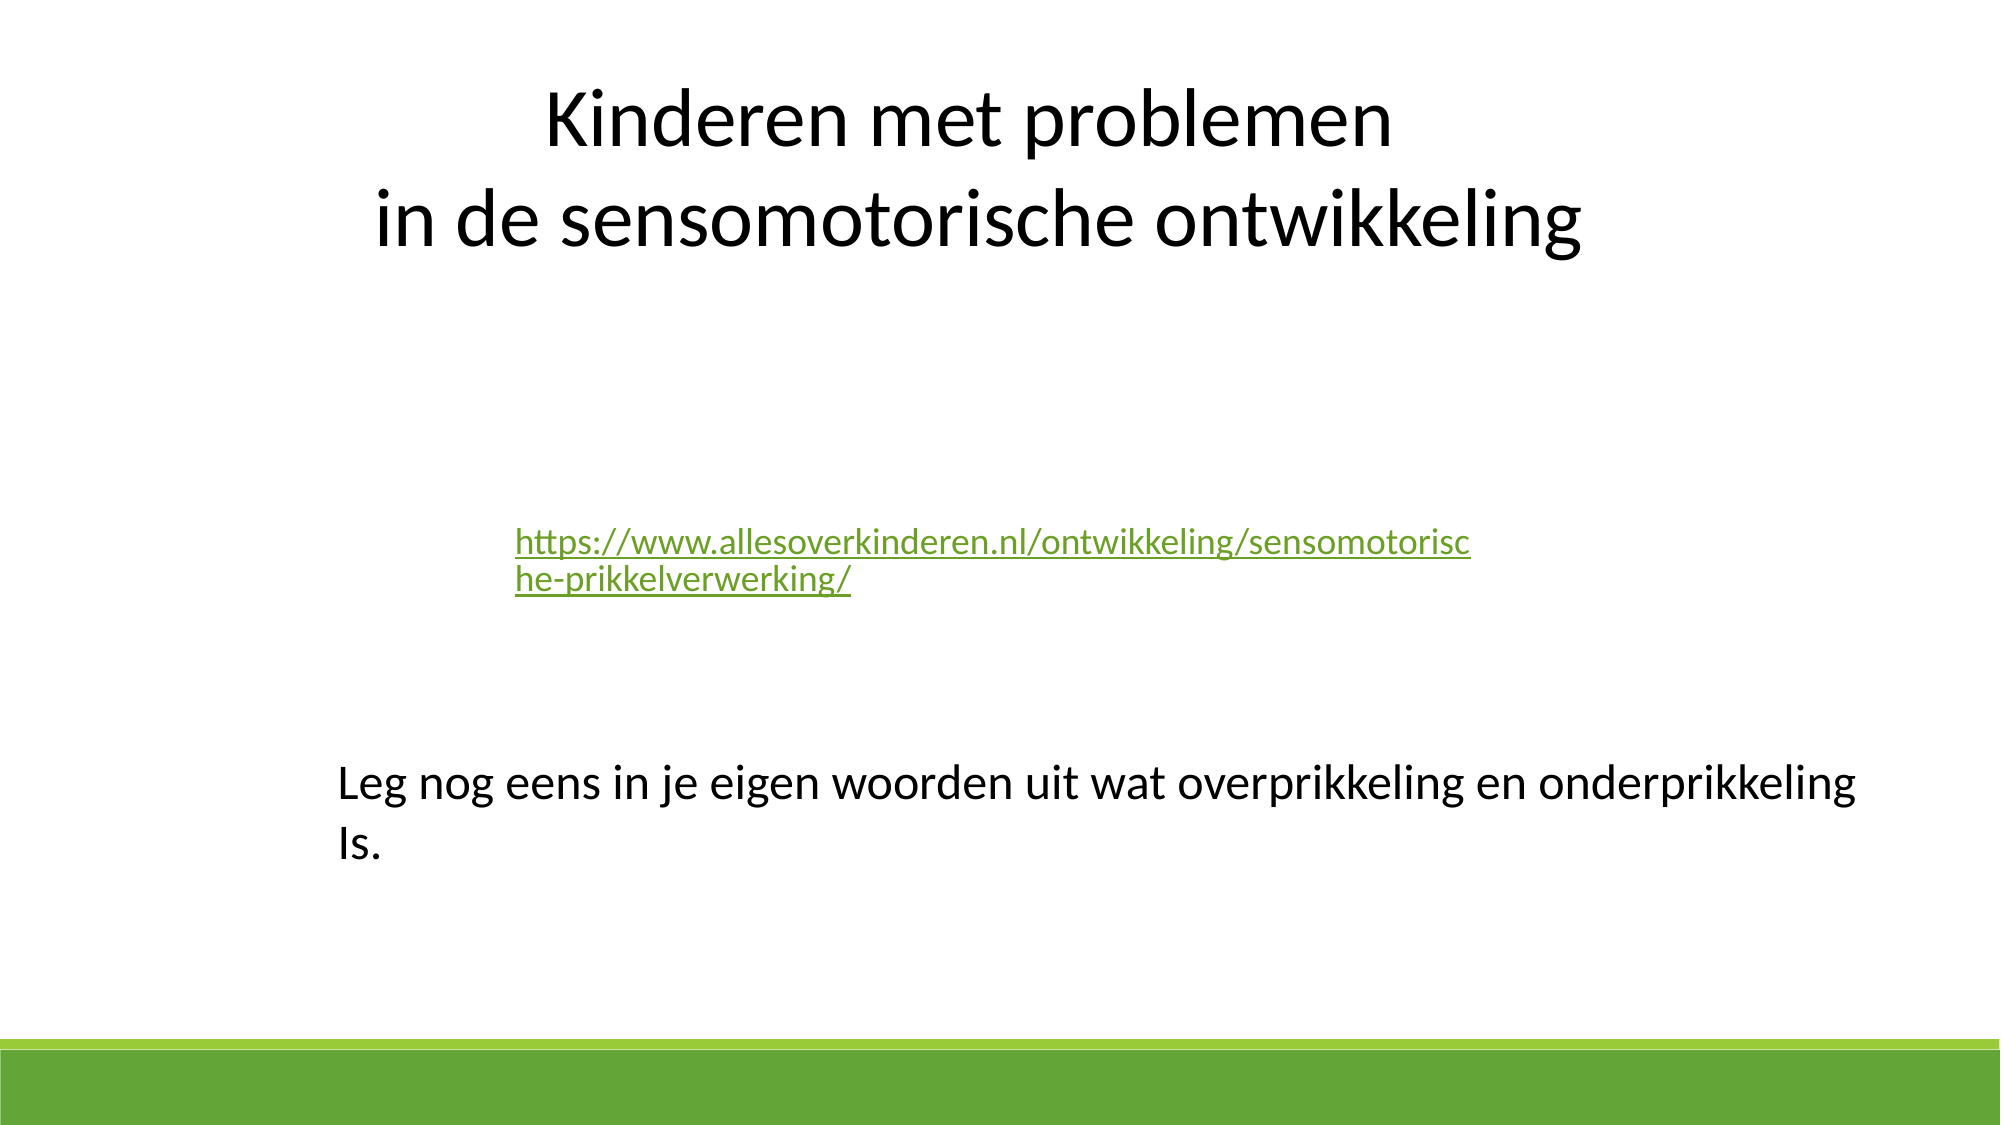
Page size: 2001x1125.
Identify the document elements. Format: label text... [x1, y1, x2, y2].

text_box https://www.allesoverkinderen.nl/ontwikkeling/sensomotorische-prikkelverwerking/ [500, 509, 1500, 615]
text_box Kinderen met problemen in de sensomotorische ontwikkeling [359, 55, 1600, 271]
text_box Leg nog eens in je eigen woorden uit wat overprikkeling en onderprikkeling Is. [322, 742, 1872, 877]
